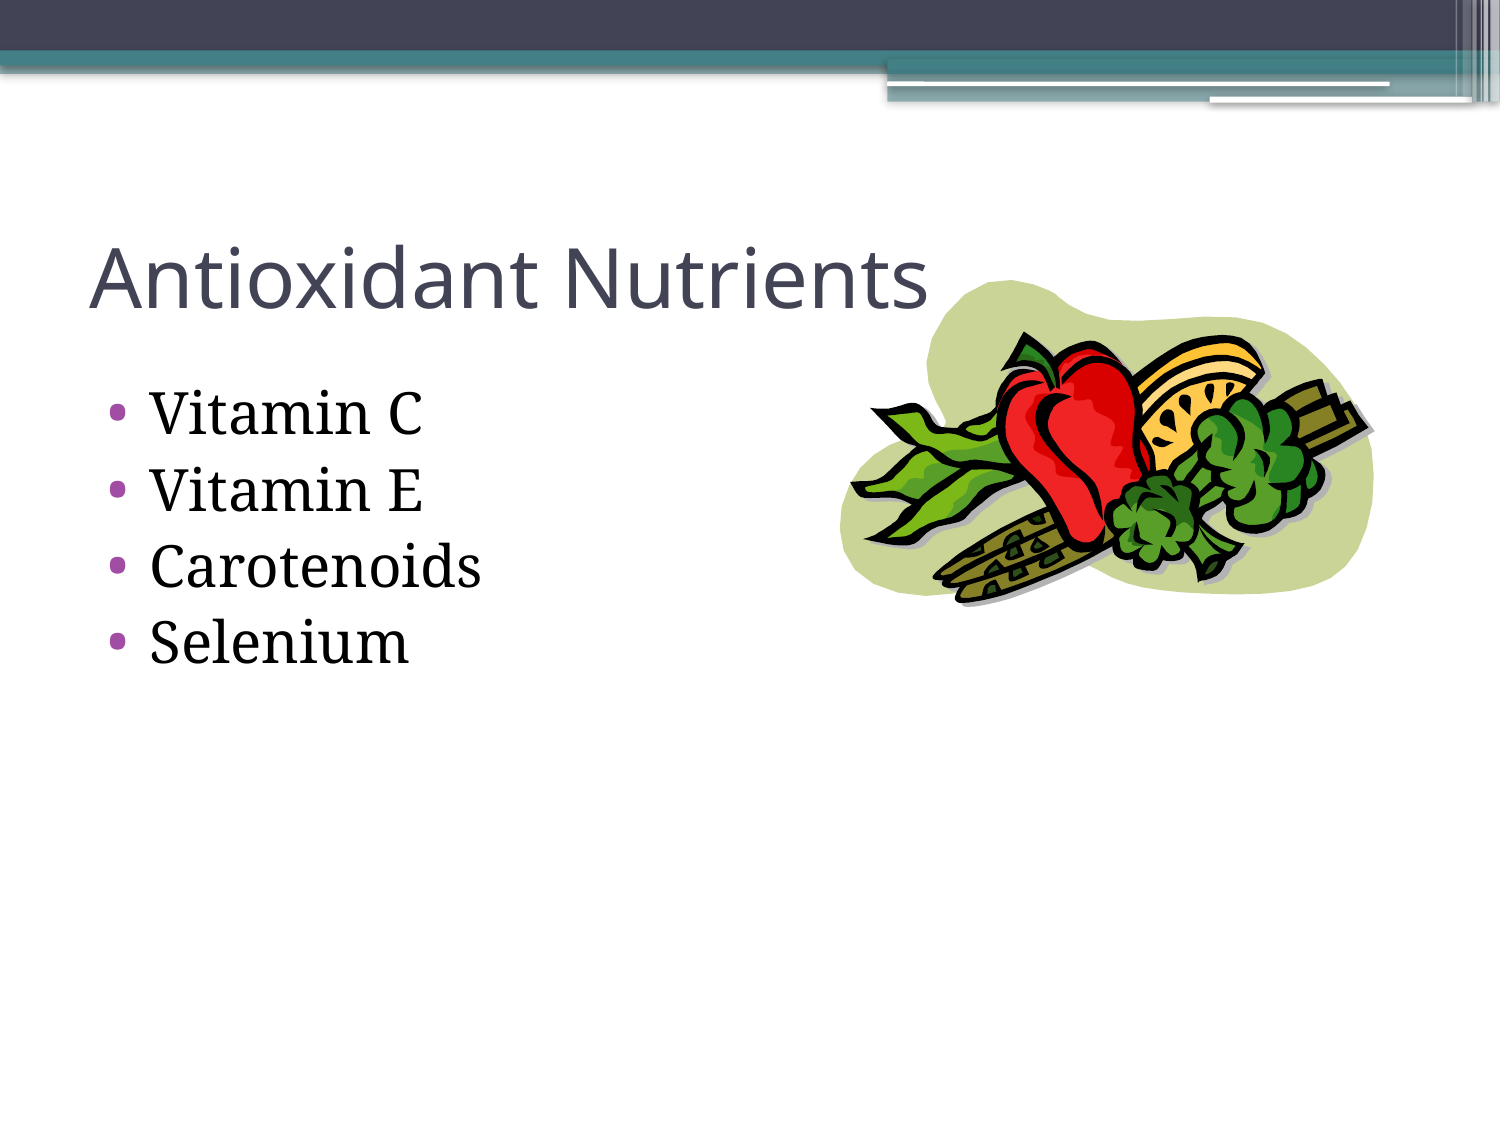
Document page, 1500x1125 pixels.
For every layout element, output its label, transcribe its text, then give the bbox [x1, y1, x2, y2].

list Vitamin C Vitamin E Carotenoids Selenium [75, 368, 1425, 1079]
title Antioxidant Nutrients [75, 187, 1425, 363]
picture [837, 274, 1380, 612]
